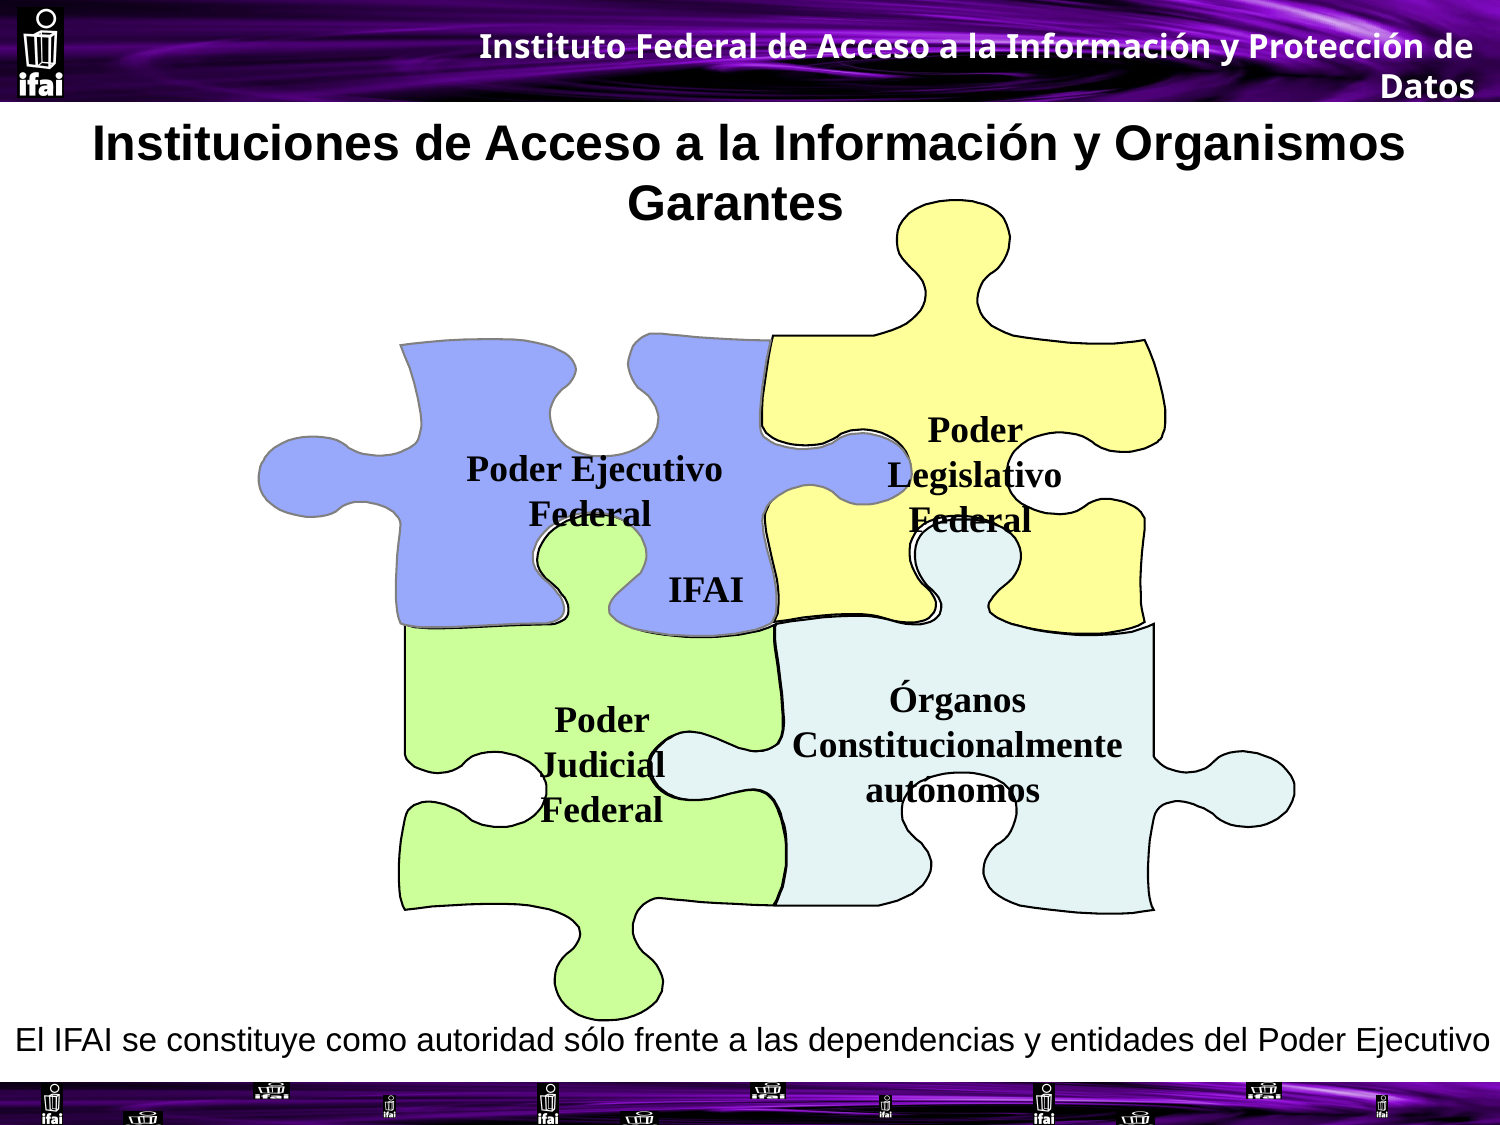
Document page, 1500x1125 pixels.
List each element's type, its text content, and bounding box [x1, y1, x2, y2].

picture [0, 1082, 1500, 1125]
text_box [609, 333, 840, 636]
text_box IFAI [653, 557, 772, 617]
text_box [398, 789, 786, 1010]
text_box [764, 485, 936, 623]
text_box Órganos Constitucionalmente autónomos [762, 667, 1153, 817]
text_box [719, 740, 762, 796]
text_box [404, 542, 778, 774]
text_box [258, 339, 576, 628]
text_box Poder Judicial Federal [495, 687, 719, 838]
text_box [989, 498, 1145, 634]
text_box [762, 233, 1166, 452]
text_box El IFAI se constituye como autoridad sólo frente a las dependencias y entidades del Poder Ejecutivo [0, 1010, 1500, 1066]
text_box Instituciones de Acceso a la Información y Organismos Garantes [74, 108, 1425, 233]
text_box Poder Legislativo Federal [840, 397, 1110, 548]
text_box Poder Ejecutivo Federal [435, 436, 755, 542]
picture [0, 0, 1500, 102]
text_box [775, 548, 1295, 914]
